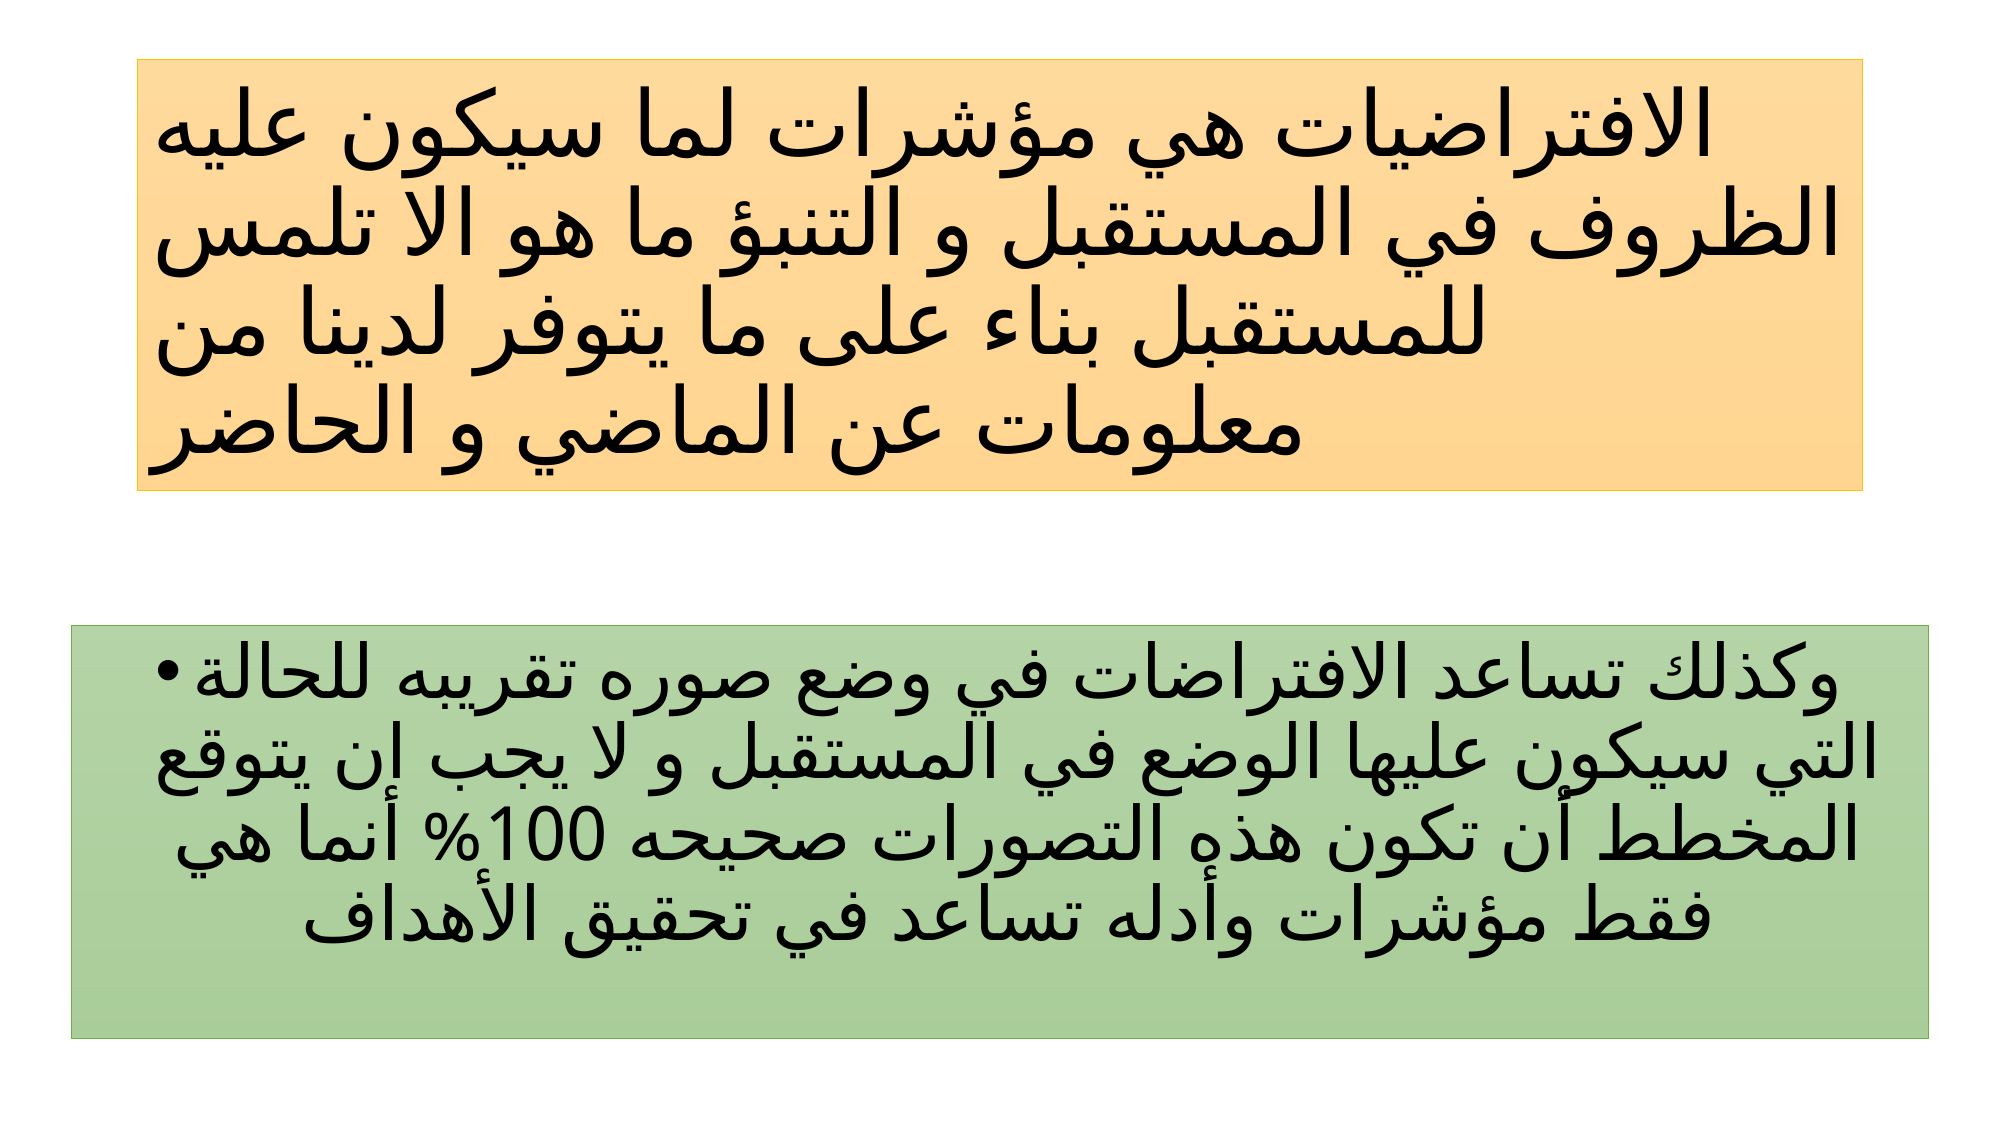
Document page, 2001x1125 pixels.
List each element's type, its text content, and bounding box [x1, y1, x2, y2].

title الافتراضيات هي مؤشرات لما سيكون عليه الظروف في المستقبل و التنبؤ ما هو الا تلمس للمستقبل بناء على ما يتوفر لدينا من معلومات عن الماضي و الحاضر [137, 59, 1863, 491]
list وكذلك تساعد الافتراضات في وضع صوره تقريبه للحالة التي سيكون عليها الوضع في المستقبل و لا يجب ان يتوقع المخطط أن تكون هذه التصورات صحيحه 100% أنما هي فقط مؤشرات وأدله تساعد في تحقيق الأهداف [71, 625, 1929, 1039]
